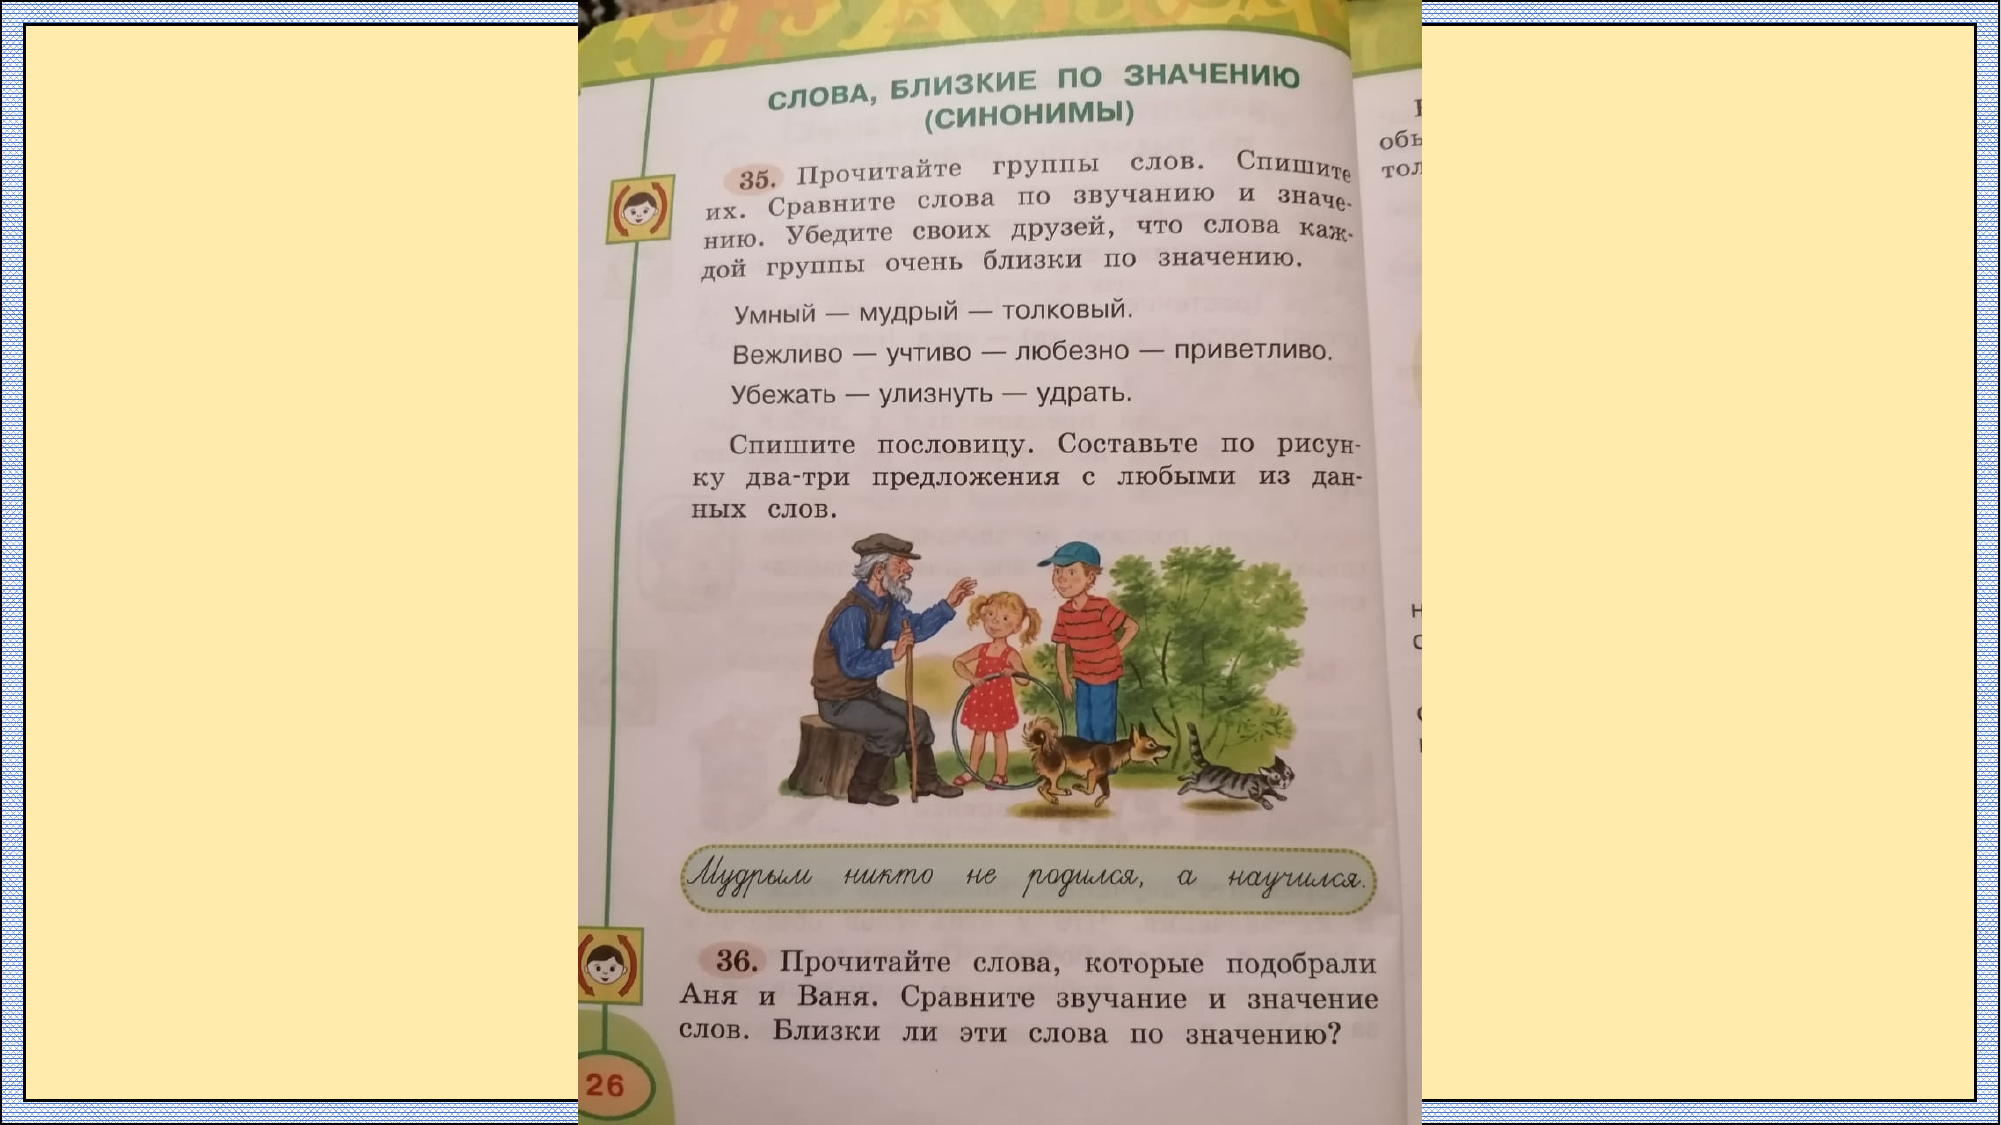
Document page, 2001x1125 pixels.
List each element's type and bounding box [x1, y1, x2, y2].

picture [578, 0, 1422, 1125]
